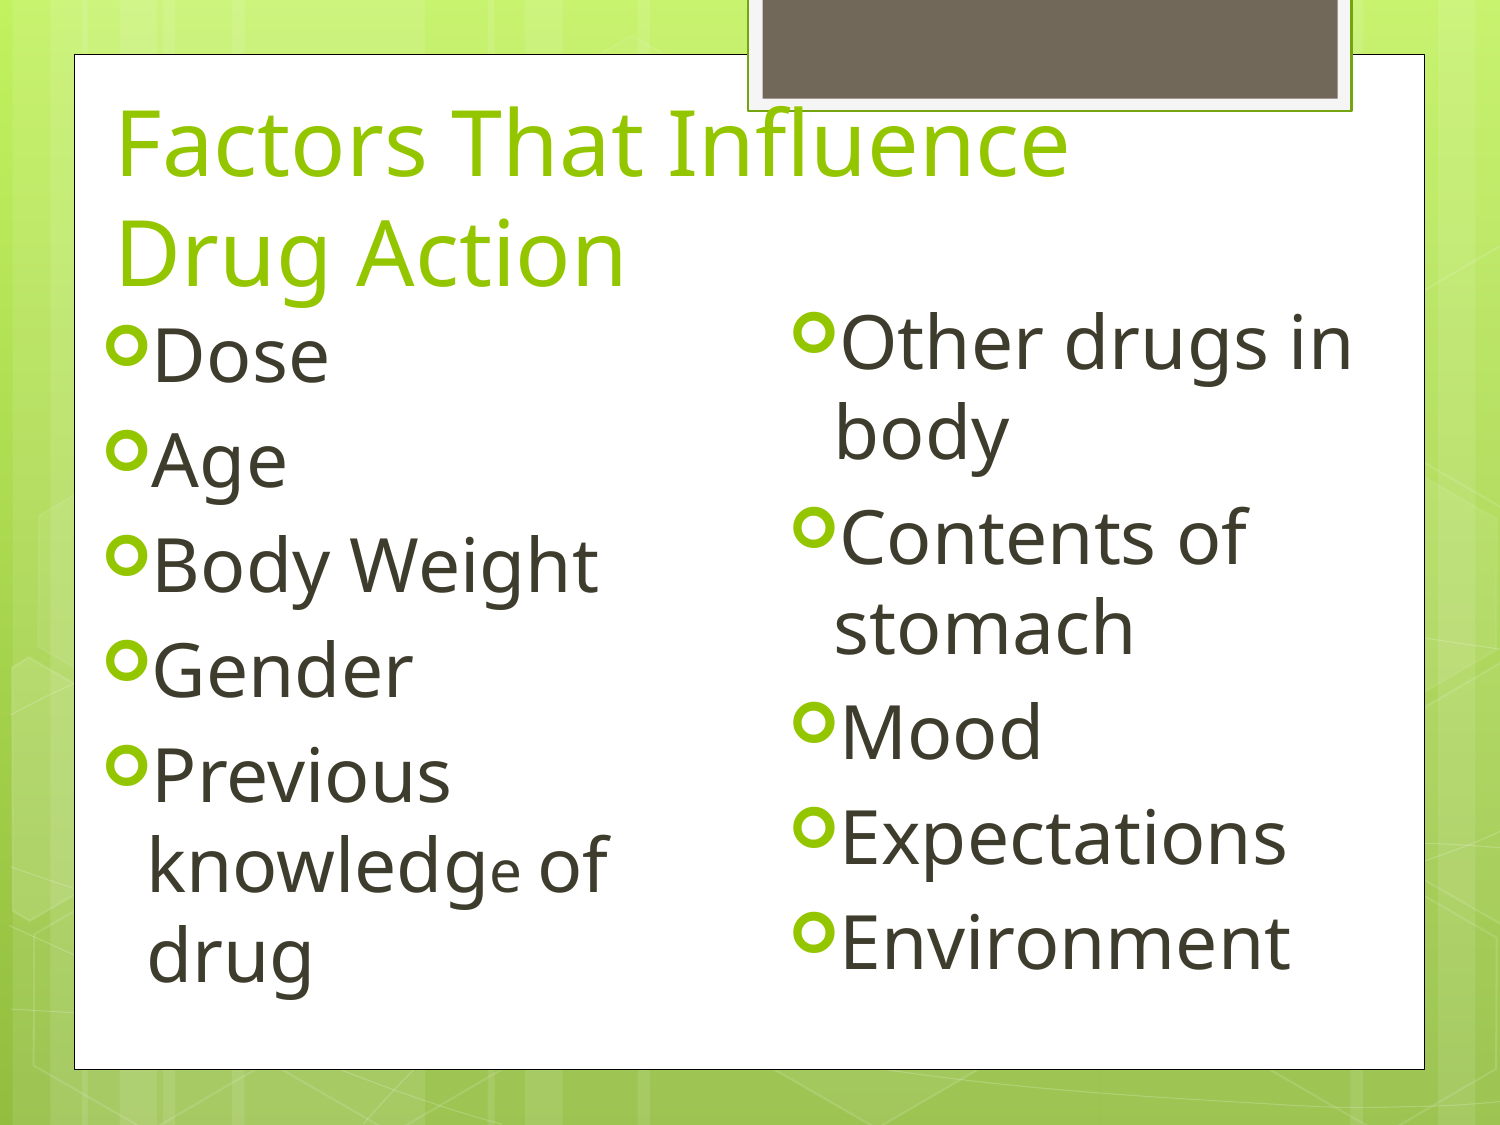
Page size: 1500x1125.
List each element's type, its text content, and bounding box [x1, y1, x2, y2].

title Factors That Influence Drug Action [99, 125, 1253, 313]
list Other drugs in body Contents of stomach Mood Expectations Environment [762, 287, 1425, 1031]
list Dose Age Body Weight Gender Previous knowledge of drug [75, 299, 738, 1044]
